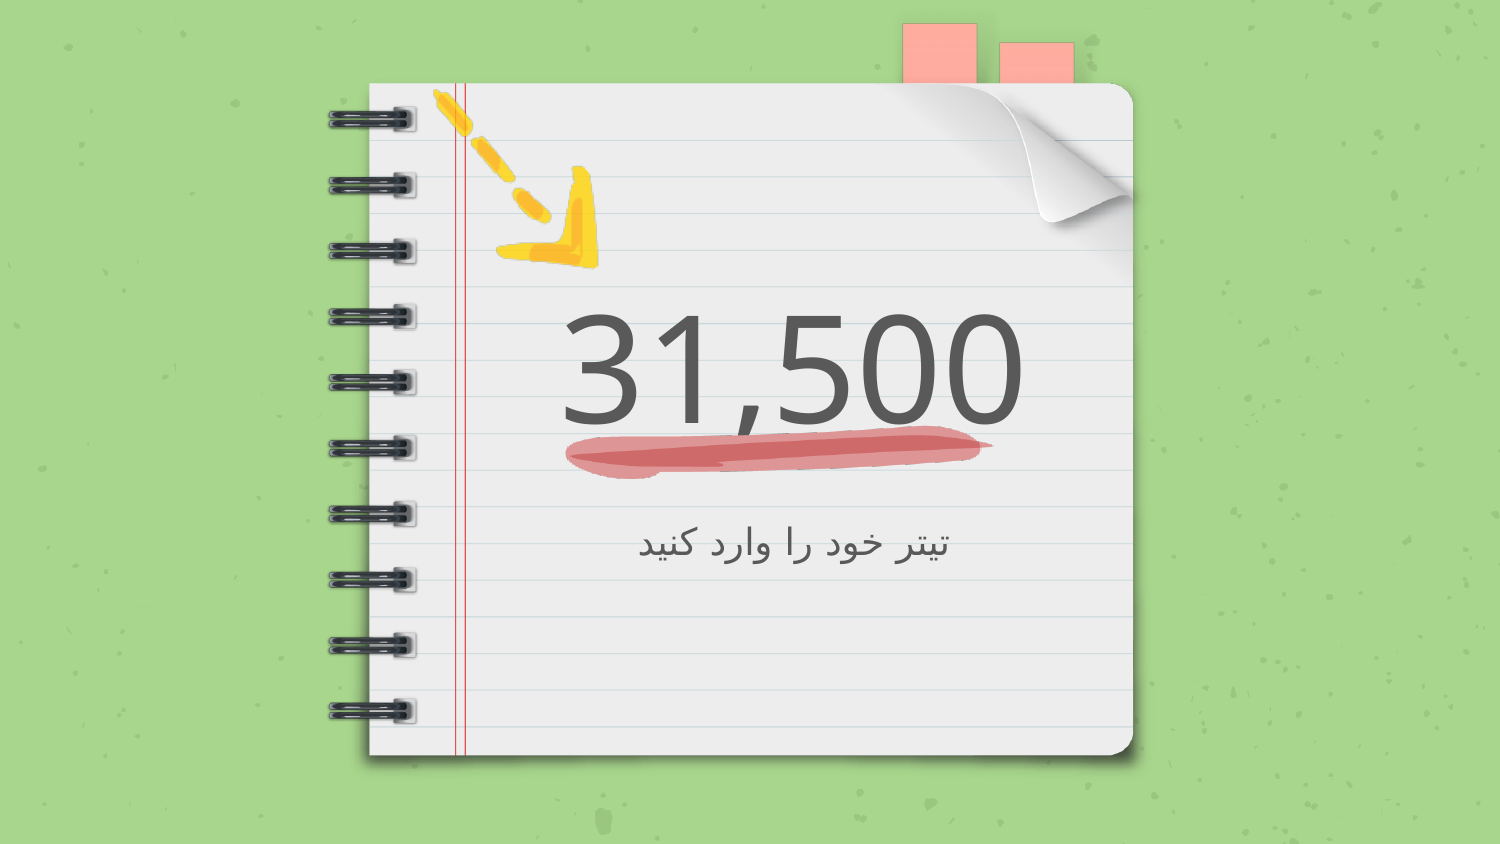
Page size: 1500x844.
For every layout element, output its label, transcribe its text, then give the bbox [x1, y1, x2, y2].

picture [323, 0, 1177, 791]
title 31,500 [465, 269, 1122, 457]
list تیتر خود را وارد کنید [547, 502, 1041, 716]
